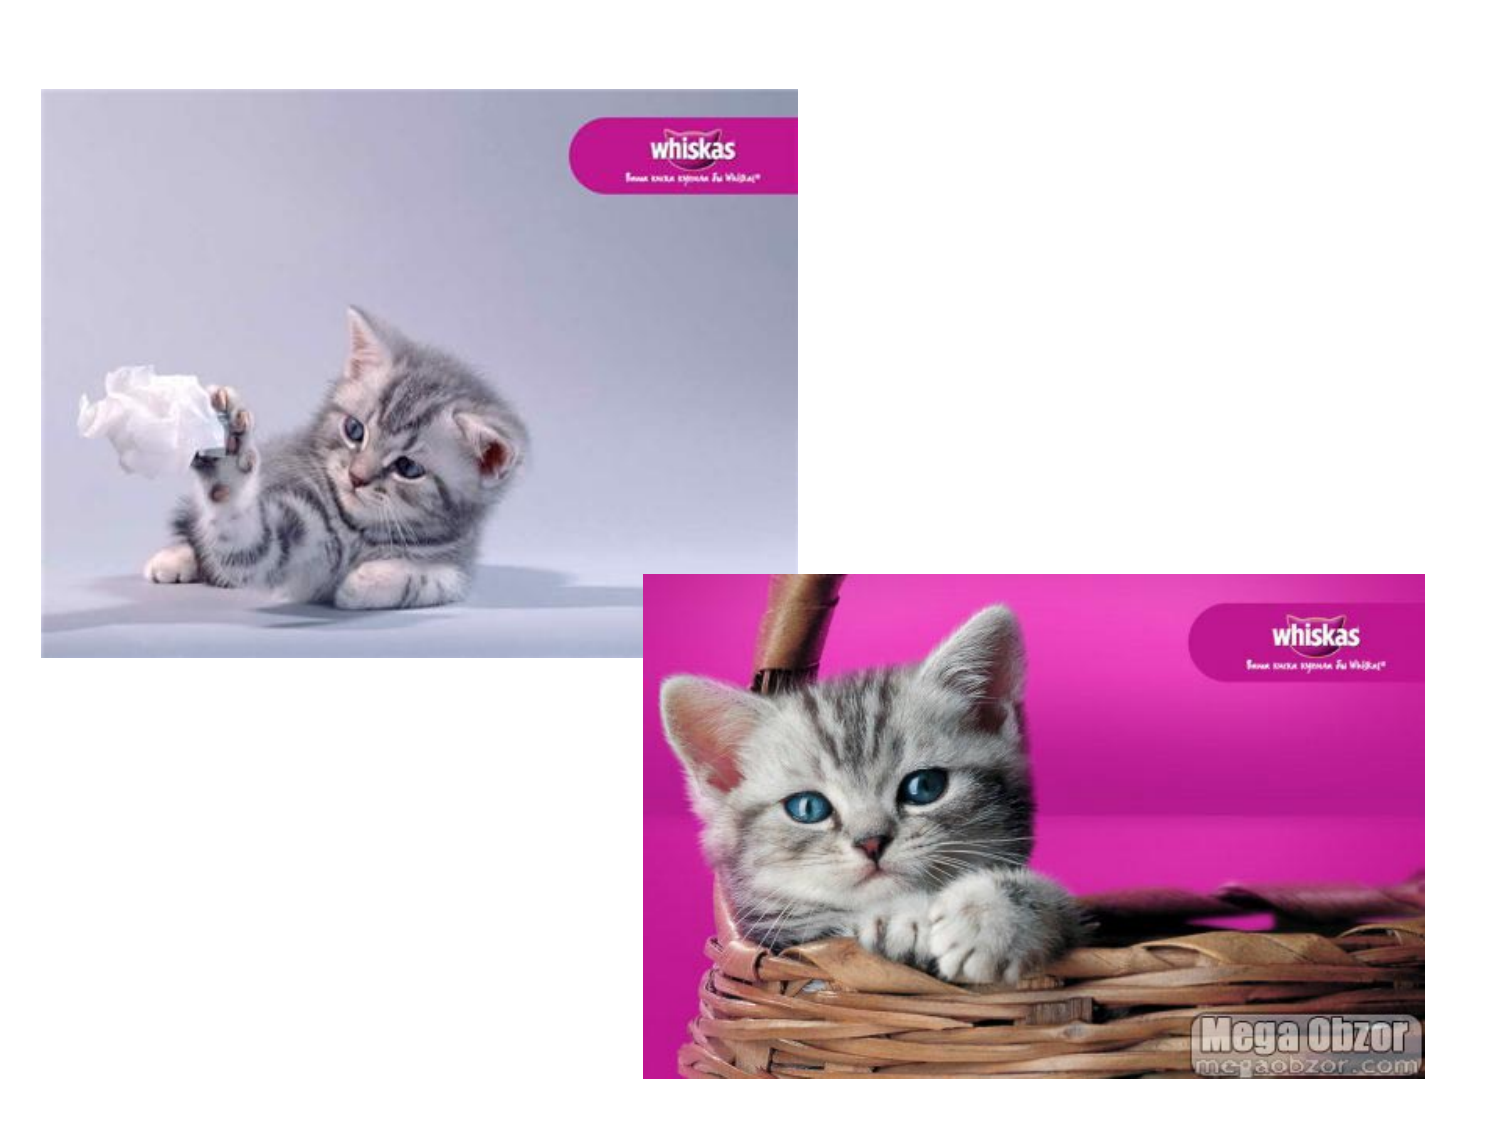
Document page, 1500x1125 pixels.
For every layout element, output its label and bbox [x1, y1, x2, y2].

picture [41, 89, 1425, 1079]
